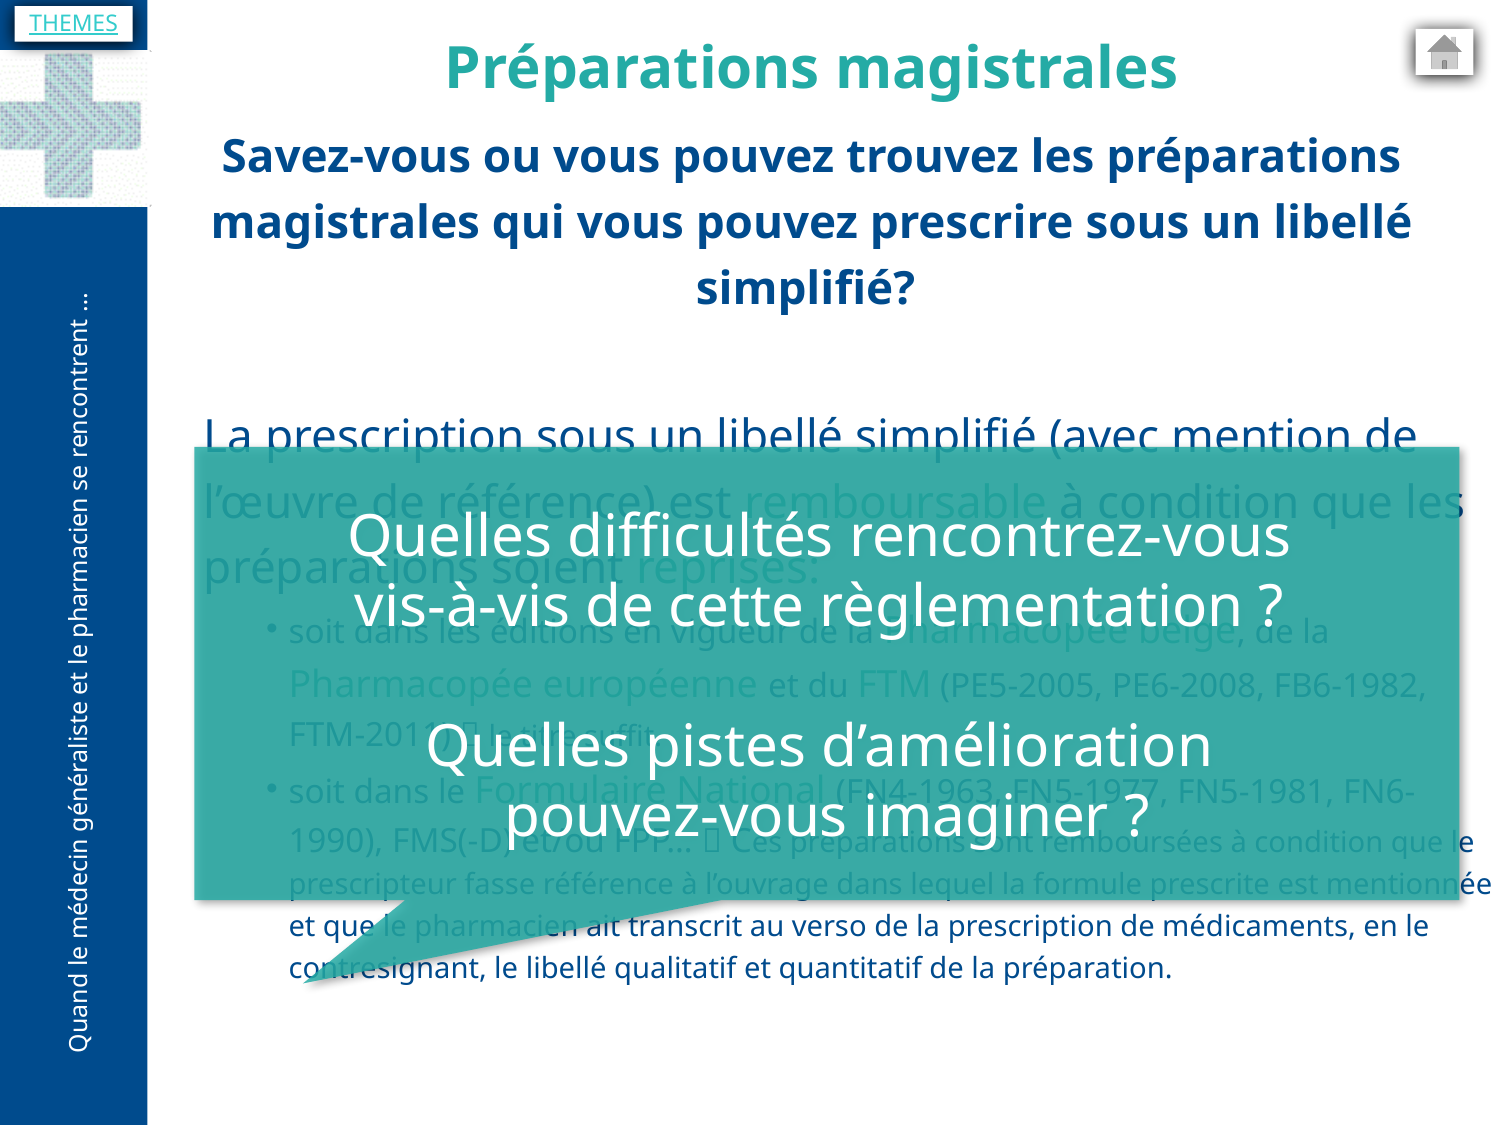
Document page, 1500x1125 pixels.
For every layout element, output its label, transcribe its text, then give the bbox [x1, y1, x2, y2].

list Préparations magistrales [163, 30, 1460, 108]
text_box [1415, 28, 1474, 76]
list La prescription sous un libellé simplifié (avec mention de l’œuvre de référence) est remboursable à condition que les préparations soient reprises: soit dans les éditions en vigueur de la Pharmacopée belge, de la Pharmacopée européenne et du FTM (PE5-2005, PE6-2008, FB6-1982, FTM-2011)  le titre suffit. soit dans le Formulaire National (FN4-1963, FN5-1977, FN5-1981, FN6-1990), FMS(-D) et/ou FPP…  Ces préparations sont remboursées à condition que le prescripteur fasse référence à l’ouvrage dans lequel la formule prescrite est mentionnée et que le pharmacien ait transcrit au verso de la prescription de médicaments, en le contresignant, le libellé qualitatif et quantitatif de la préparation. [189, 387, 1500, 1096]
picture [0, 50, 152, 207]
text_box Quelles difficultés rencontrez-vous vis-à-vis de cette règlementation ? Quelles pistes d’amélioration pouvez-vous imaginer ? [193, 446, 1461, 985]
text_box THEMES [14, 5, 134, 42]
text_box Savez-vous ou vous pouvez trouvez les préparations magistrales qui vous pouvez prescrire sous un libellé simplifié? [163, 108, 1460, 321]
